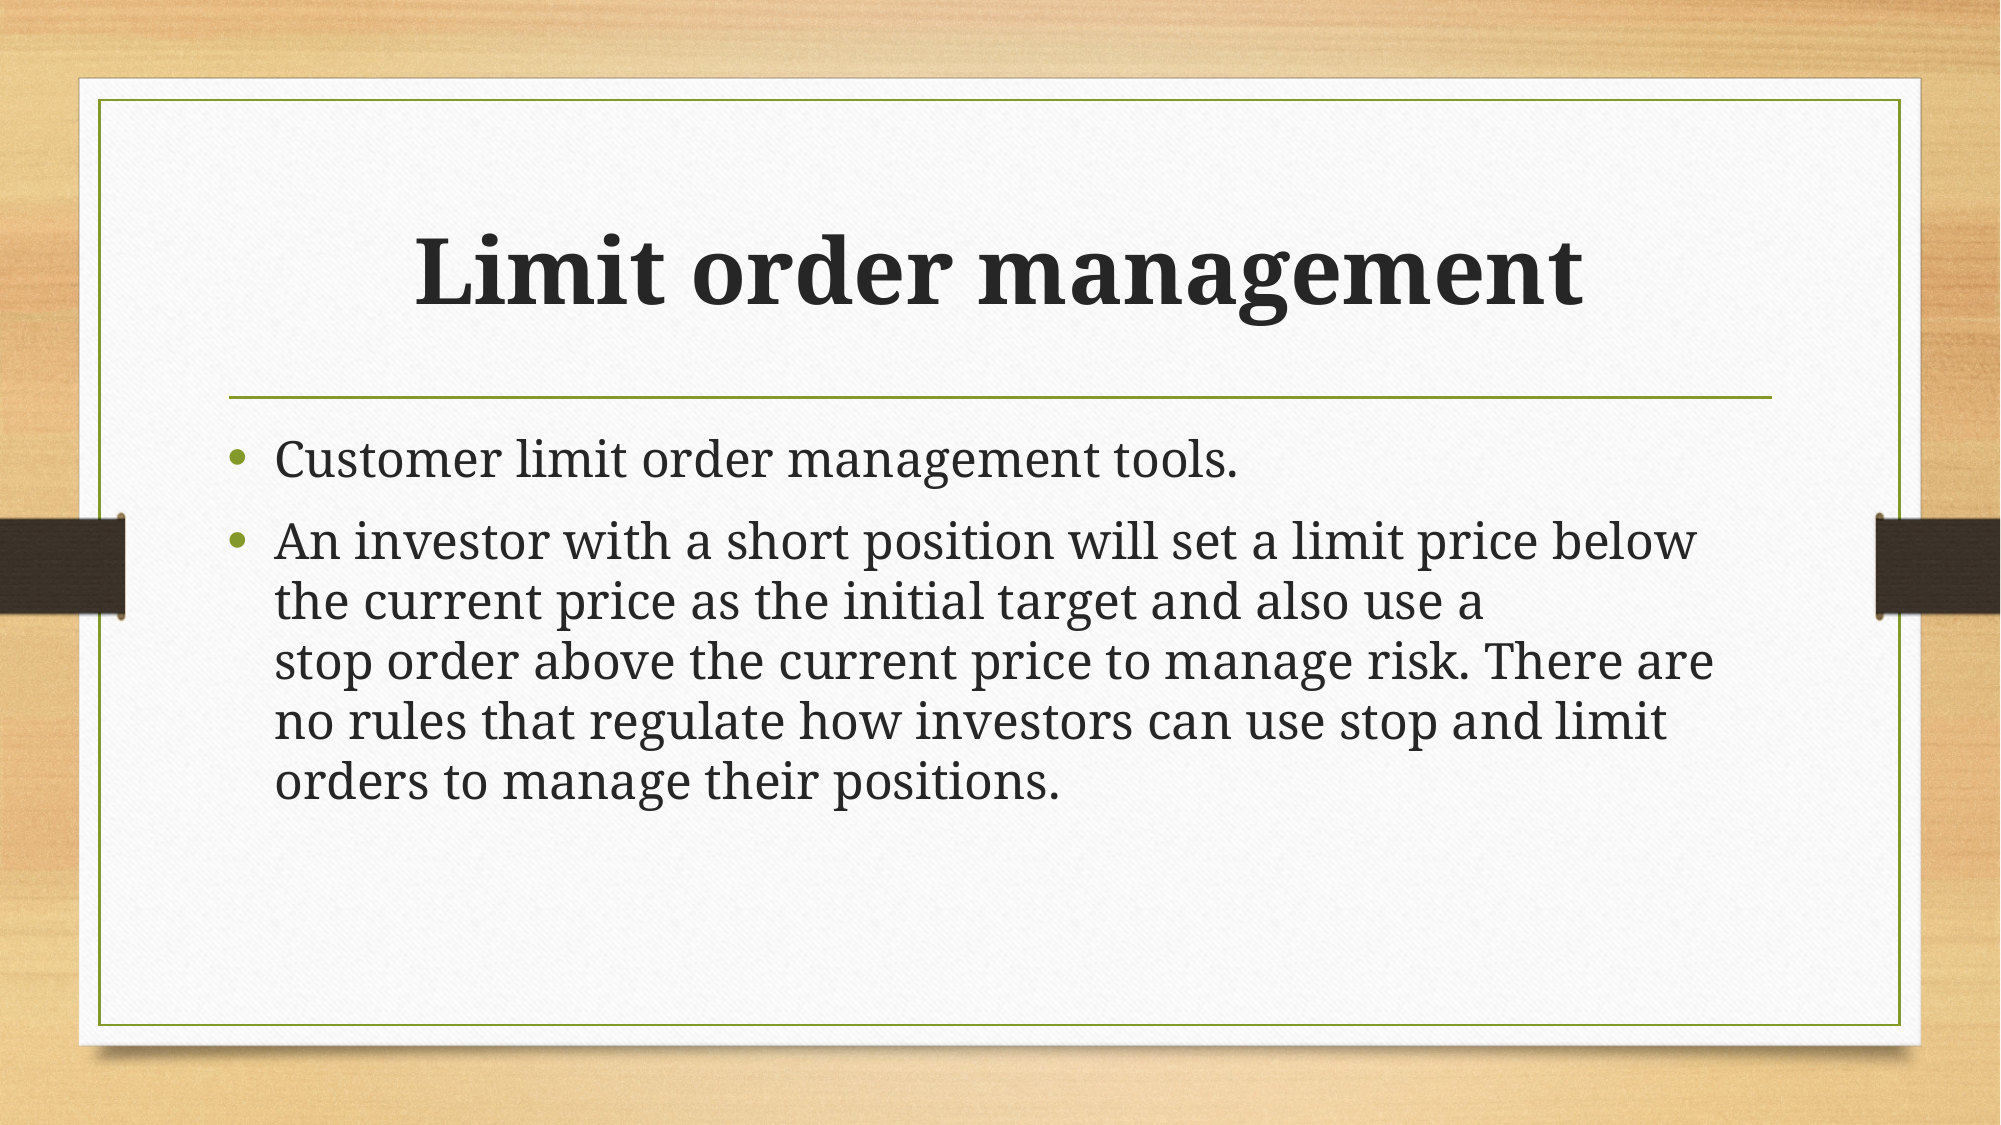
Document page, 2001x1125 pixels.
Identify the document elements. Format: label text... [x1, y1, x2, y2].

list Customer limit order management tools. An investor with a short position will set a limit price below the current price as the initial target and also use a stop order above the current price to manage risk. There are no rules that regulate how investors can use stop and limit orders to manage their positions. [212, 419, 1788, 964]
title Limit order management [212, 161, 1788, 375]
picture [0, 0, 2001, 1125]
